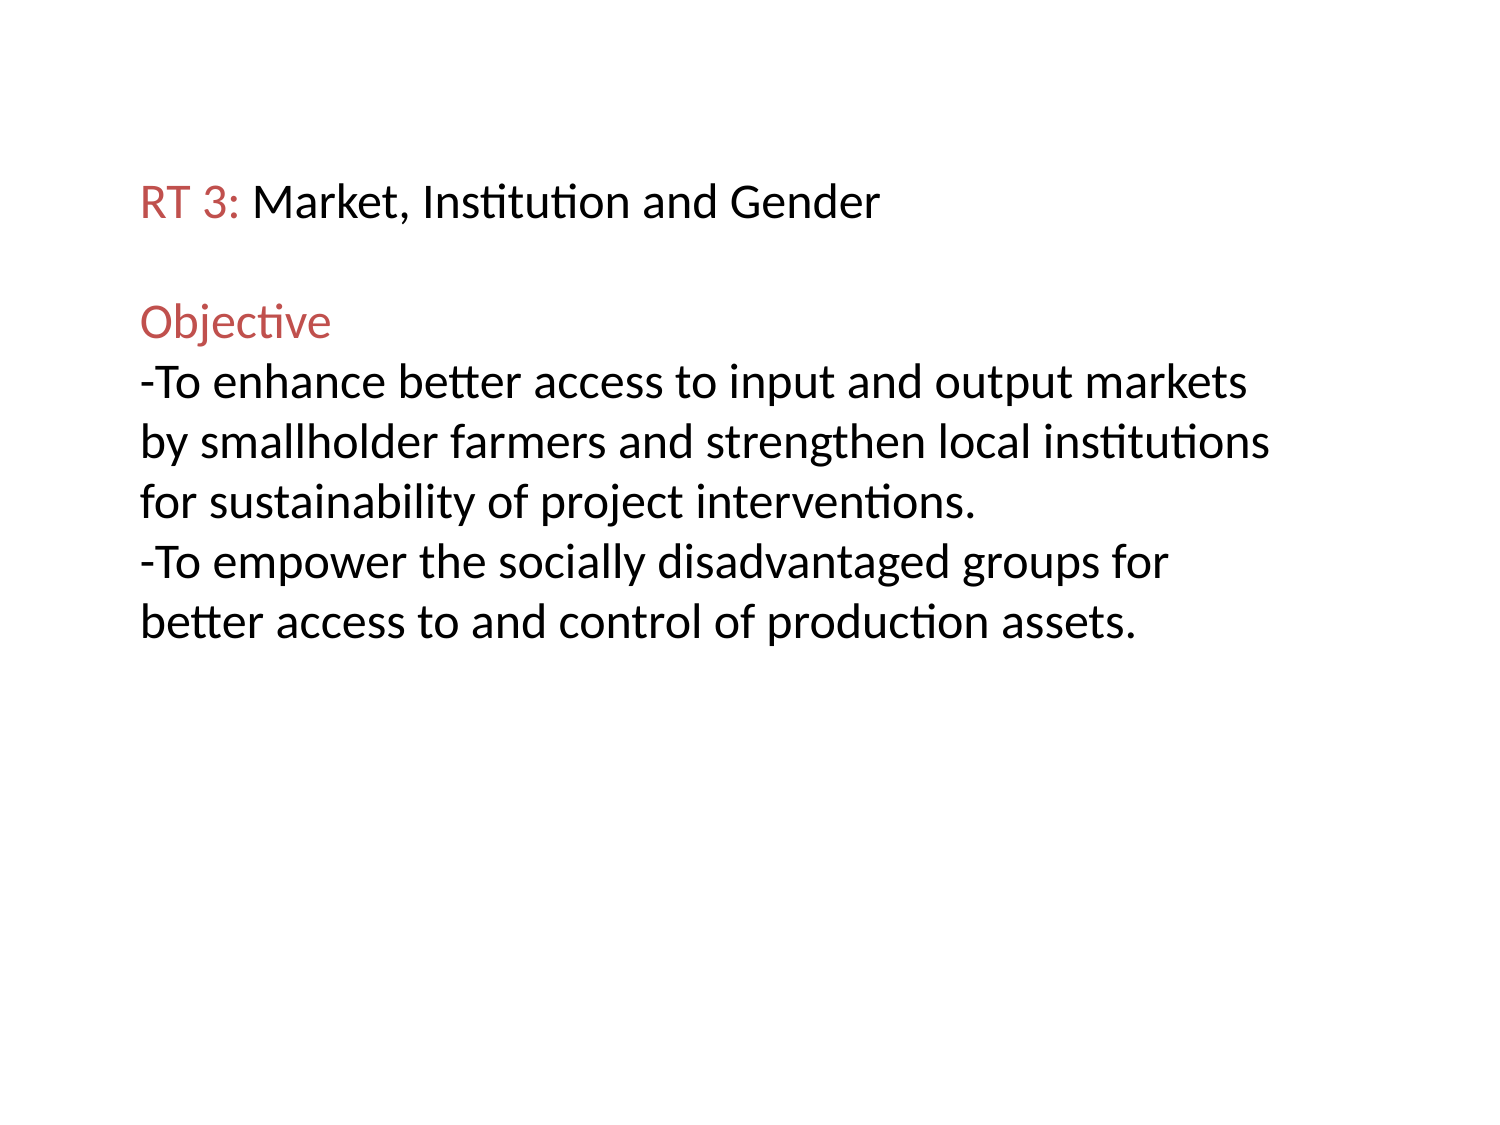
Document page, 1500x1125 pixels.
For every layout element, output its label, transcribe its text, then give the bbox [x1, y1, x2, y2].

text_box RT 3: Market, Institution and Gender Objective -To enhance better access to input and output markets by smallholder farmers and strengthen local institutions for sustainability of project interventions. -To empower the socially disadvantaged groups for better access to and control of production assets. [124, 161, 1313, 656]
